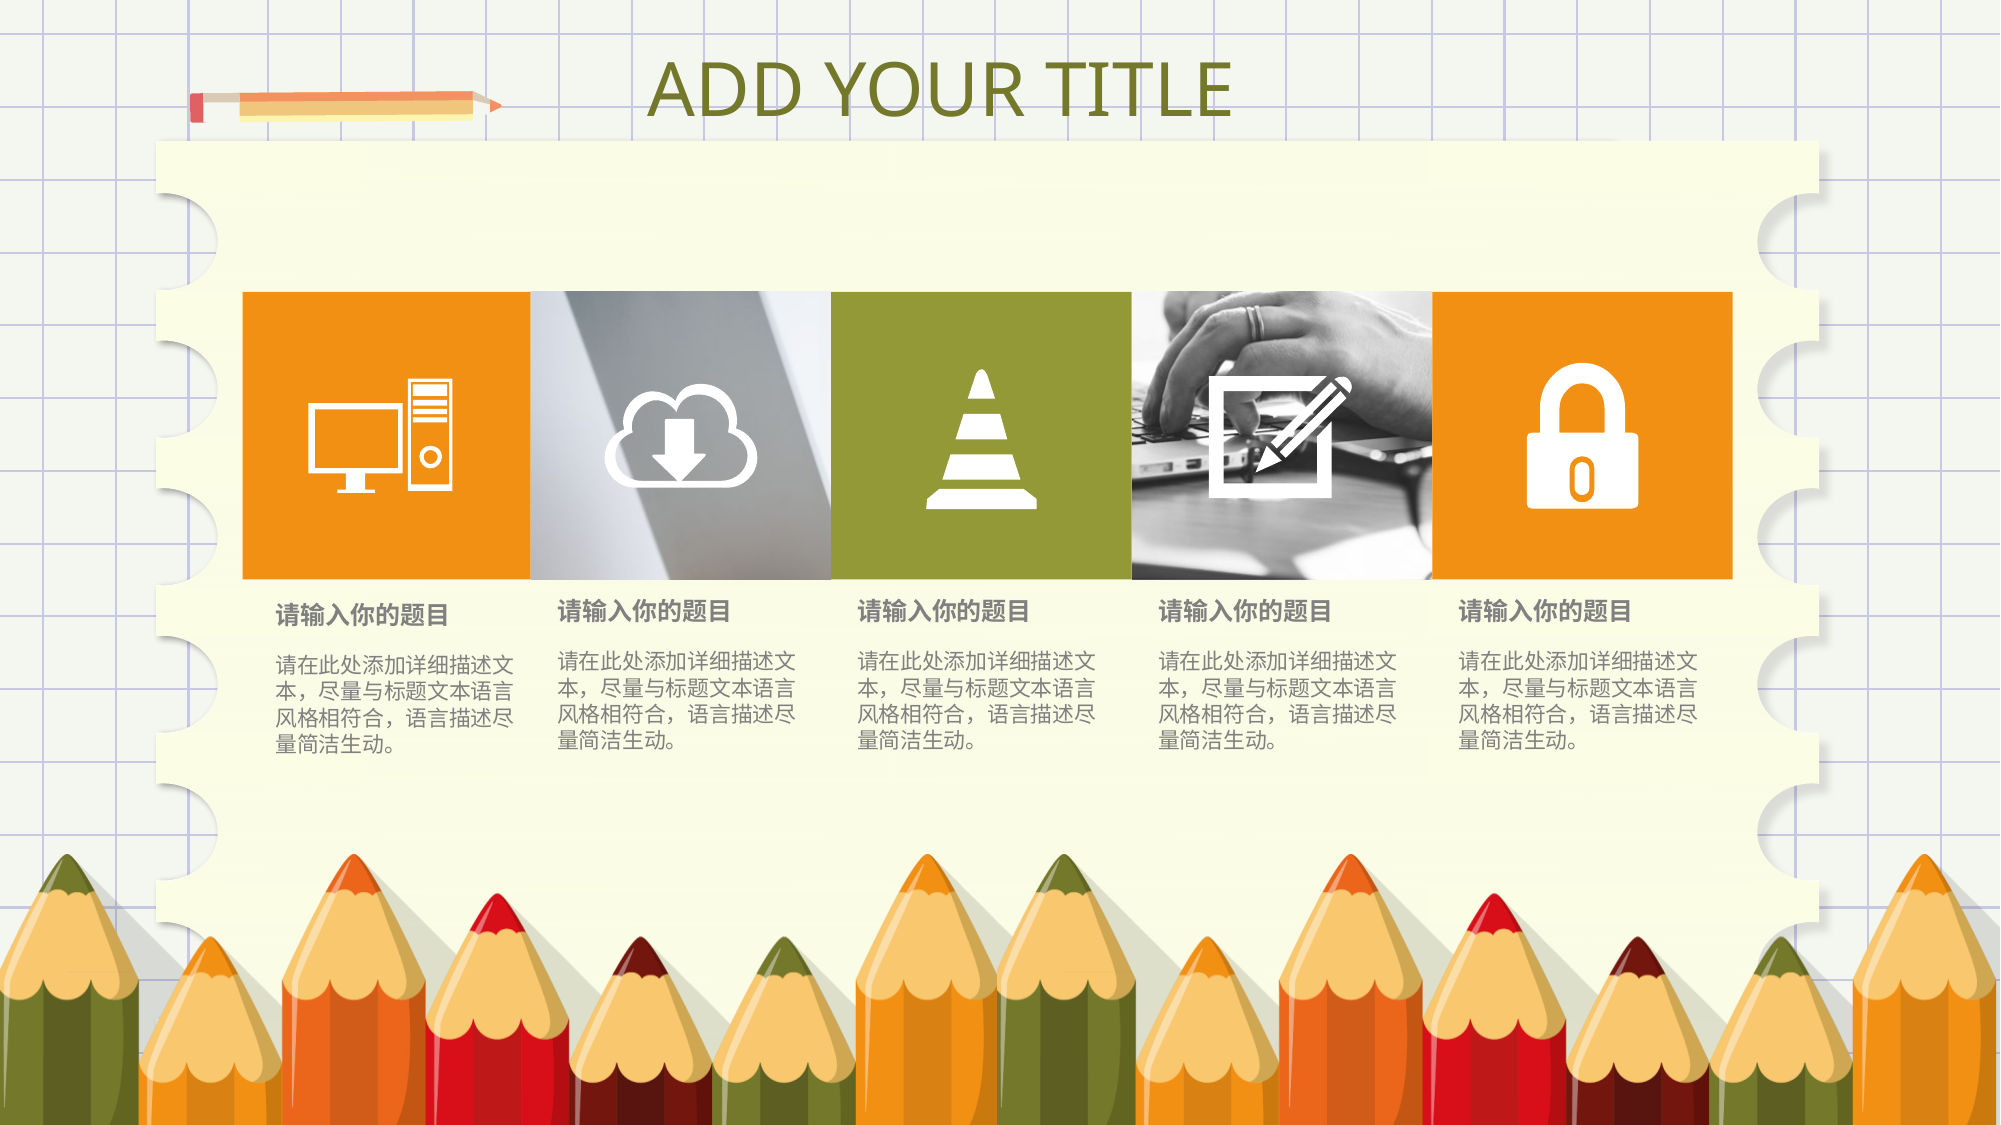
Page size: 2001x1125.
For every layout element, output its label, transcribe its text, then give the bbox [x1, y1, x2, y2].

text_box 请输入你的题目 请在此处添加详细描述文本，尽量与标题文本语言风格相符合，语言描述尽量简洁生动。 [1451, 591, 1714, 757]
text_box [604, 383, 758, 488]
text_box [1208, 373, 1356, 499]
text_box 请输入你的题目 请在此处添加详细描述文本，尽量与标题文本语言风格相符合，语言描述尽量简洁生动。 [1150, 591, 1414, 757]
text_box [967, 369, 996, 399]
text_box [308, 378, 453, 493]
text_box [1526, 362, 1639, 509]
text_box [955, 413, 1008, 440]
text_box [1131, 291, 1431, 580]
picture [0, 854, 2001, 1125]
text_box [942, 454, 1021, 480]
text_box 请输入你的题目 请在此处添加详细描述文本，尽量与标题文本语言风格相符合，语言描述尽量简洁生动。 [849, 591, 1112, 757]
text_box [242, 291, 530, 580]
text_box [830, 291, 1131, 580]
text_box [530, 291, 830, 580]
text_box 请输入你的题目 请在此处添加详细描述文本，尽量与标题文本语言风格相符合，语言描述尽量简洁生动。 [549, 591, 813, 757]
text_box 请输入你的题目 请在此处添加详细描述文本，尽量与标题文本语言风格相符合，语言描述尽量简洁生动。 [267, 595, 531, 761]
text_box [926, 488, 1037, 510]
text_box [1431, 291, 1734, 580]
